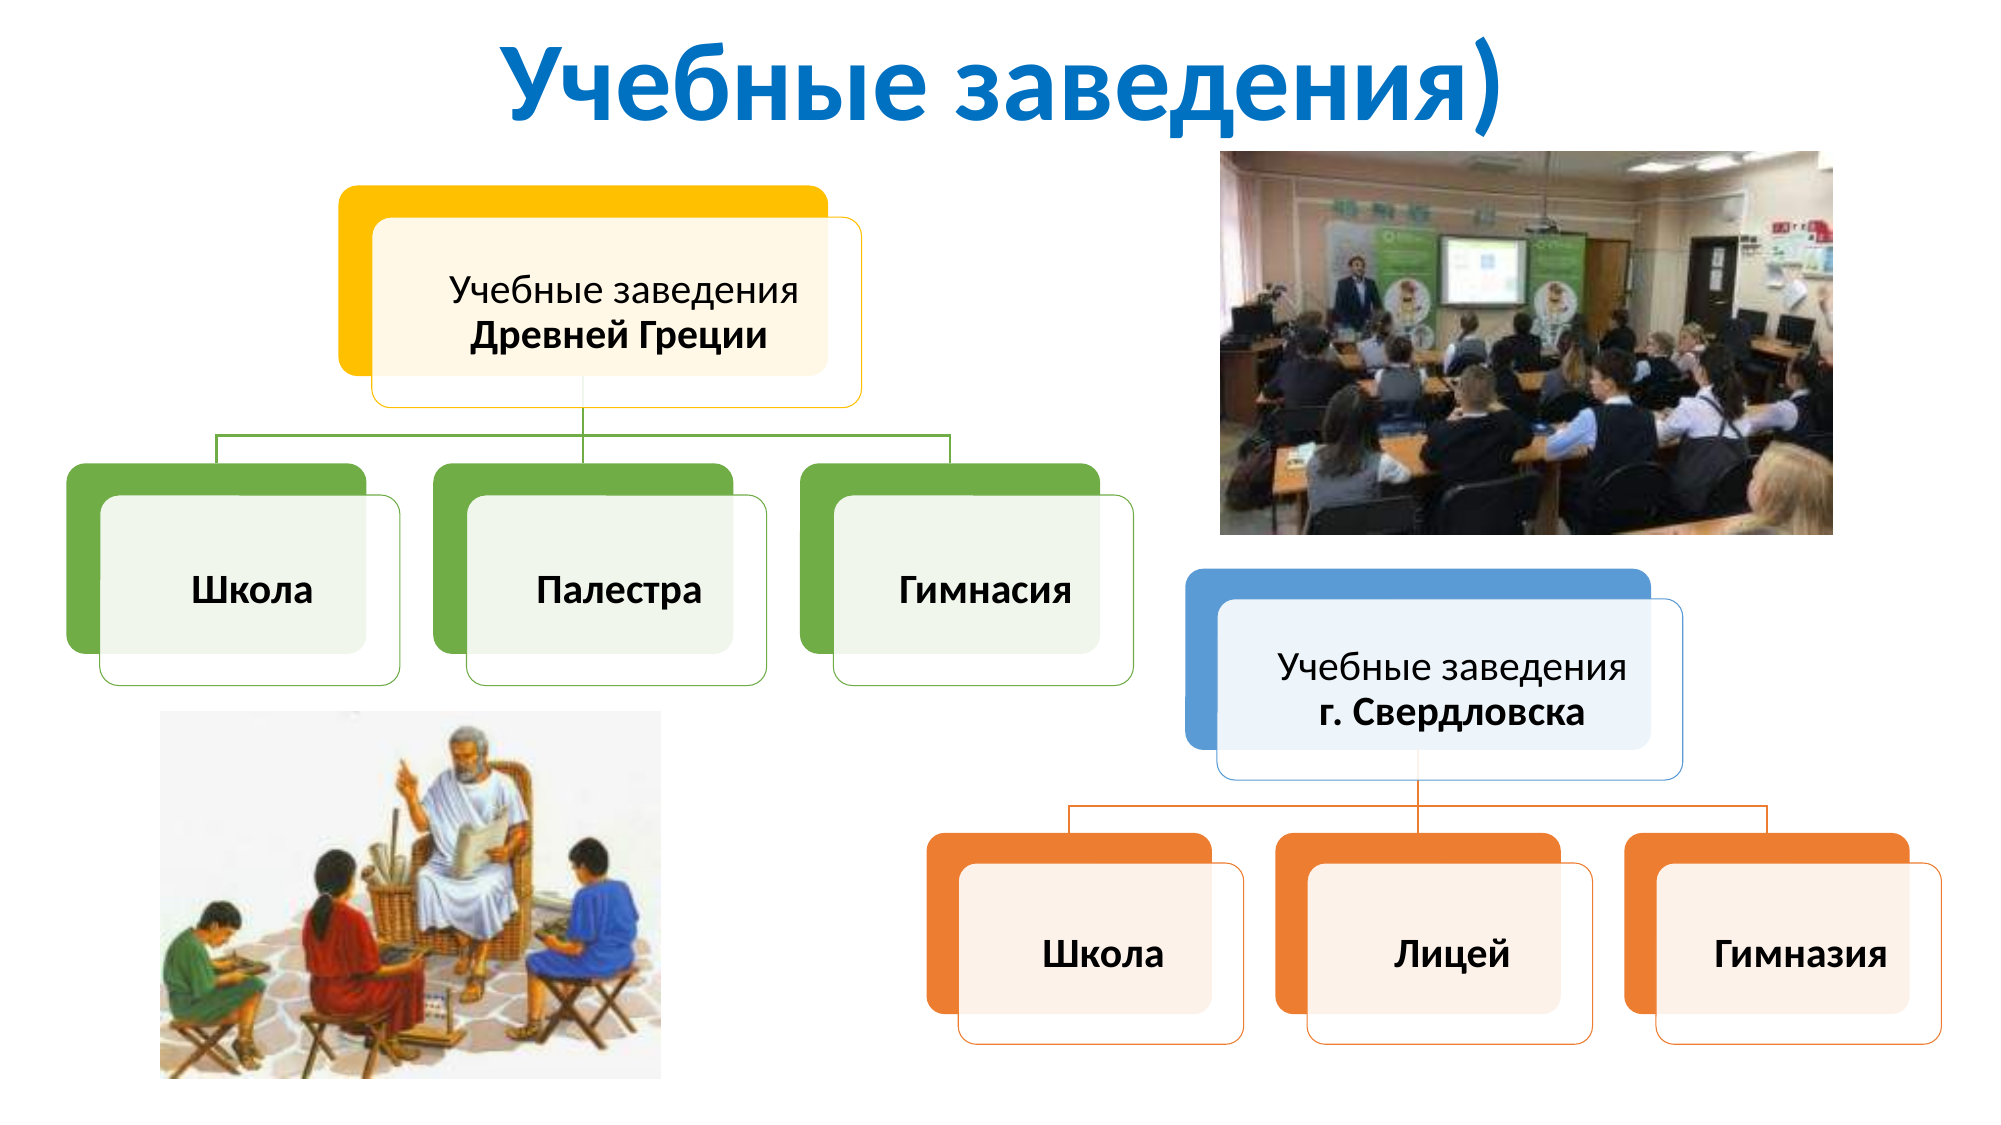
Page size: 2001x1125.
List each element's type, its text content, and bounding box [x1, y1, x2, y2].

text_box Учебные заведения) [485, 0, 1522, 150]
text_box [926, 487, 1942, 1125]
picture [160, 711, 661, 1079]
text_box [66, 65, 1134, 805]
picture [1220, 151, 1833, 535]
